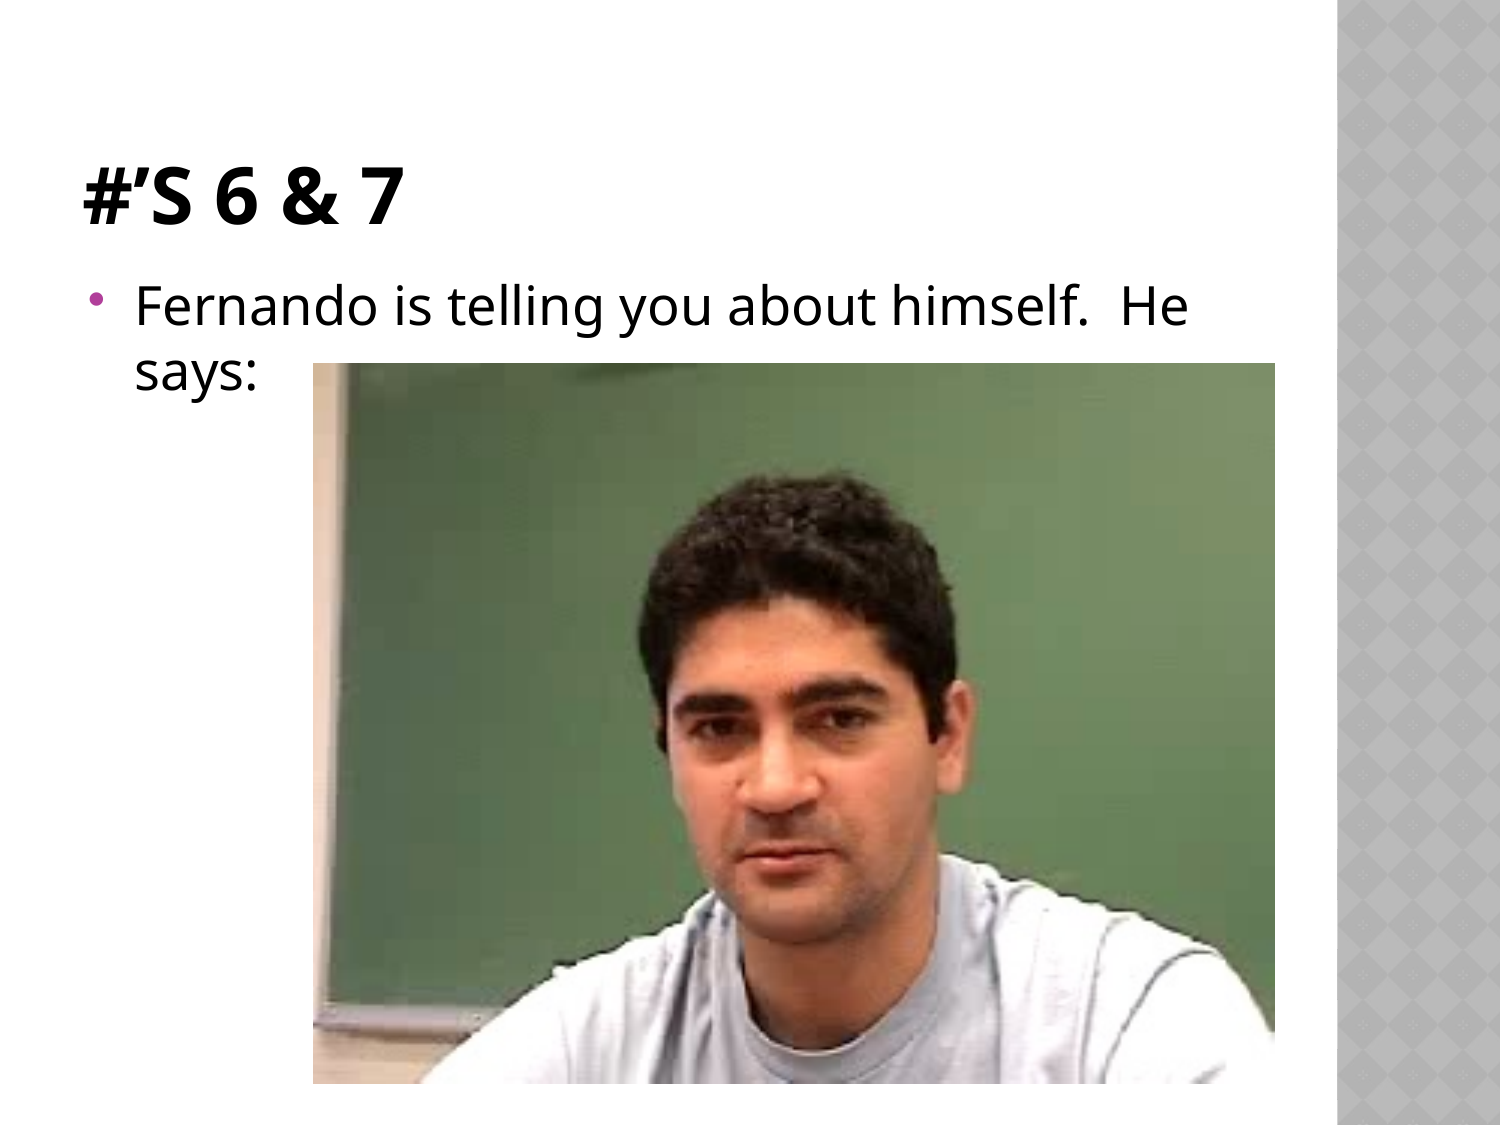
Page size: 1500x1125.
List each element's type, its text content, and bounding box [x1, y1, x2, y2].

title #’s 6 & 7 [75, 52, 1263, 240]
list Fernando is telling you about himself. He says: [75, 264, 1263, 1059]
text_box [312, 361, 1276, 1085]
